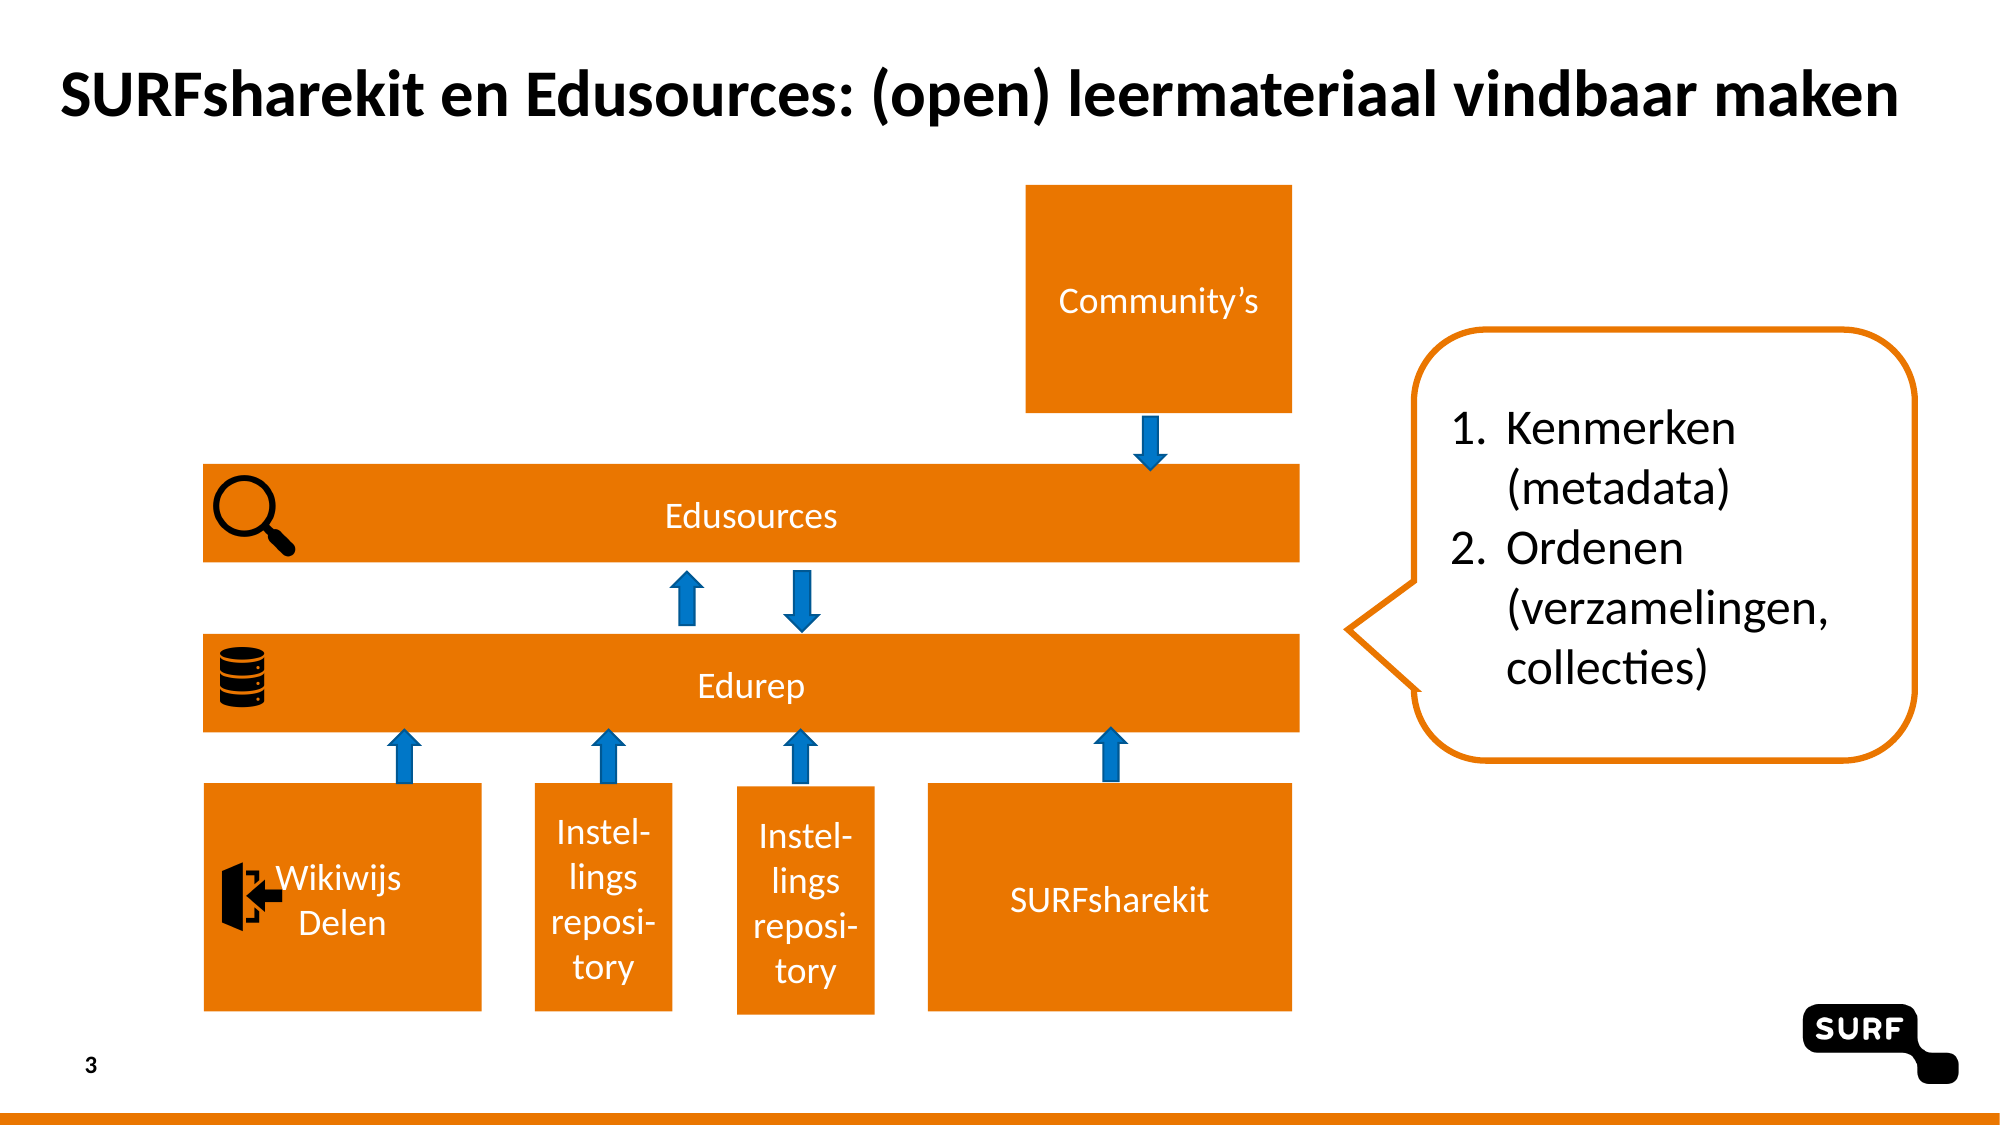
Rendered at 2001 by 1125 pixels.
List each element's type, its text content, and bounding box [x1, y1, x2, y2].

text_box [203, 783, 875, 1015]
title SURFsharekit en Edusources: (open) leermateriaal vindbaar maken [60, 53, 1915, 153]
picture [214, 859, 290, 935]
picture [204, 466, 304, 565]
text_box [782, 728, 819, 783]
text_box Edusources [202, 463, 1301, 563]
text_box SURFsharekit [927, 782, 1293, 1012]
text_box Kenmerken (metadata) Ordenen (verzamelingen, collecties) [1346, 328, 1916, 762]
text_box [1132, 415, 1169, 472]
text_box [590, 728, 627, 783]
text_box [386, 728, 422, 783]
text_box [669, 570, 705, 627]
slide_number 3 [84, 1045, 149, 1082]
text_box [783, 570, 821, 634]
text_box [1093, 726, 1129, 783]
picture [204, 639, 280, 715]
text_box Community’s [1025, 184, 1293, 414]
text_box Edurep [202, 633, 1301, 733]
picture [1802, 1004, 1959, 1084]
